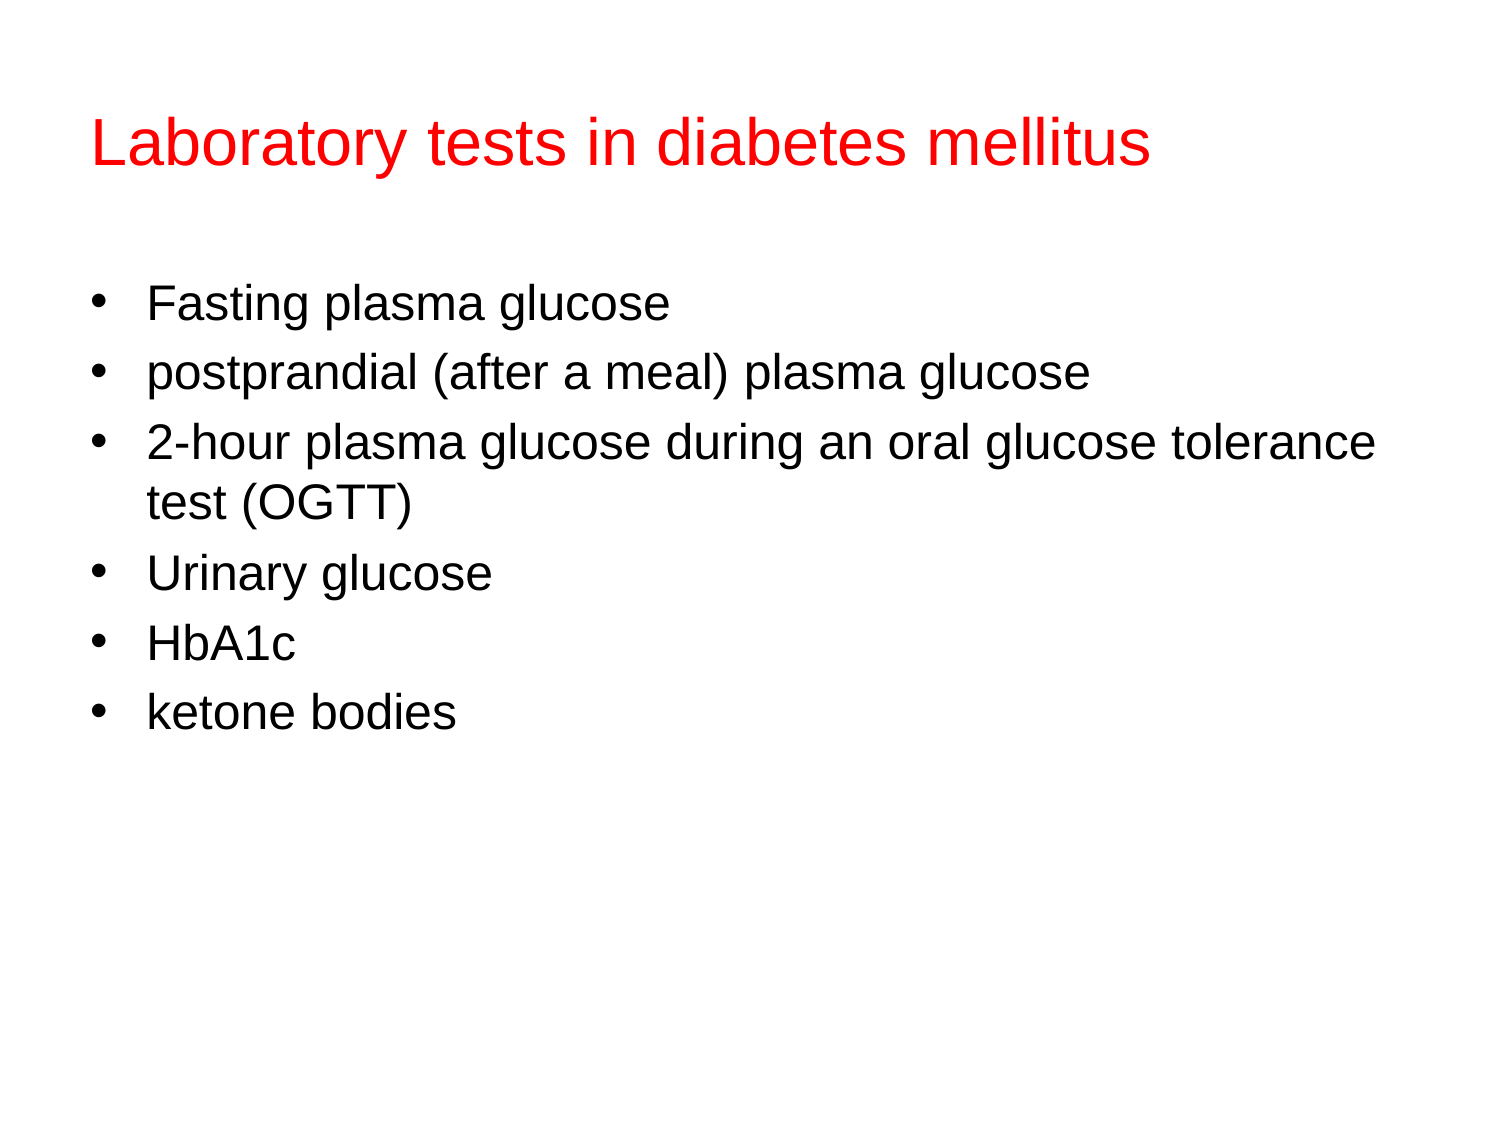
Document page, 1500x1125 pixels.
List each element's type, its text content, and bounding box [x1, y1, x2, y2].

title Laboratory tests in diabetes mellitus [75, 45, 1425, 233]
list Fasting plasma glucose postprandial (after a meal) plasma glucose 2-hour plasma glucose during an oral glucose tolerance test (OGTT) Urinary glucose HbA1c ketone bodies [75, 262, 1425, 1005]
